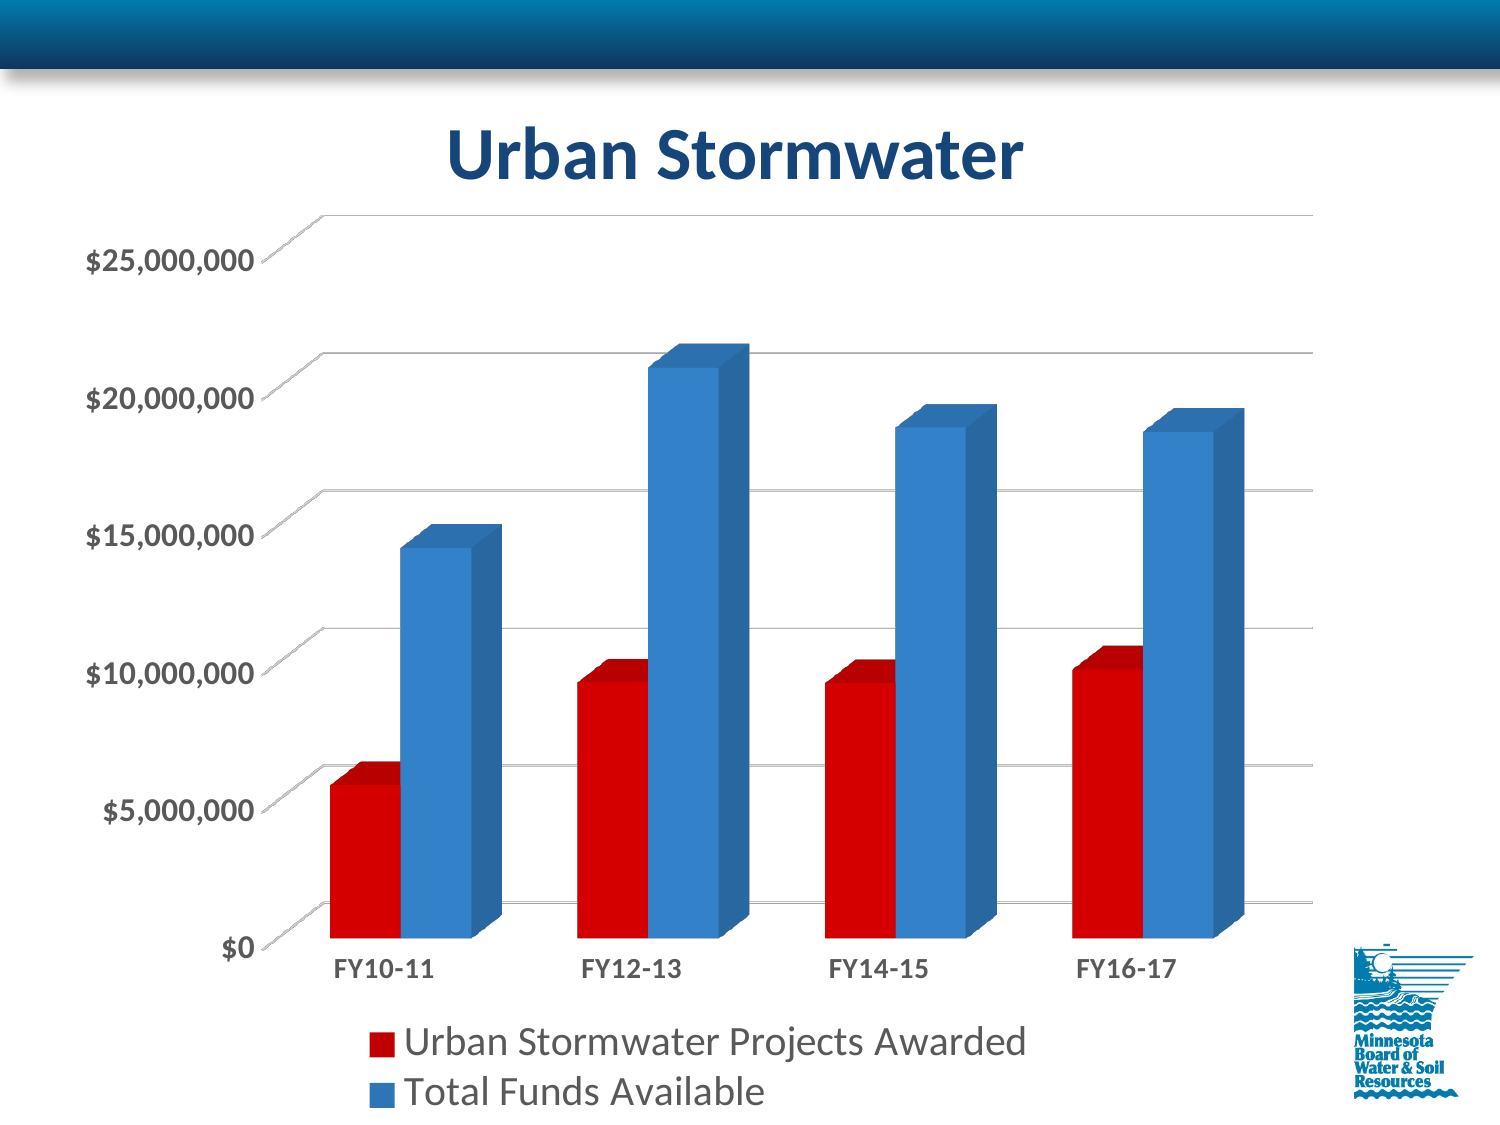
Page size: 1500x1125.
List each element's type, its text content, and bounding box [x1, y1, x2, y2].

text_box Urban Stormwater [34, 84, 1432, 215]
chart [44, 197, 1353, 1125]
text_box [0, 0, 1500, 69]
picture [1353, 918, 1500, 1125]
